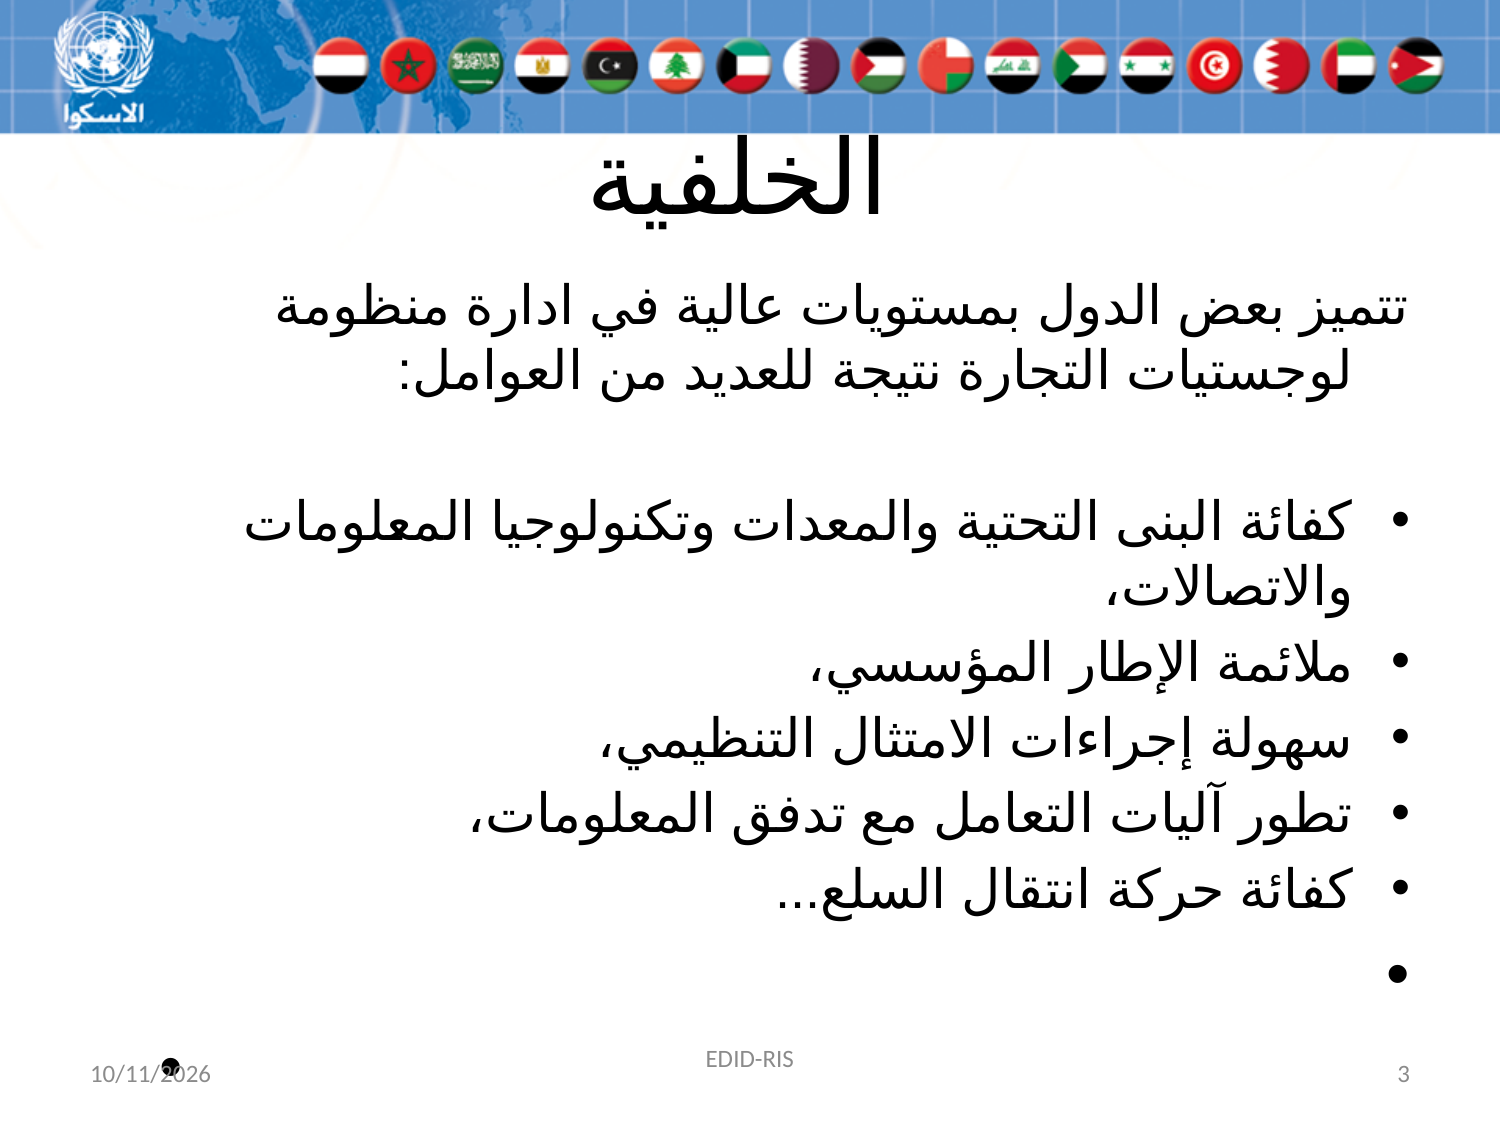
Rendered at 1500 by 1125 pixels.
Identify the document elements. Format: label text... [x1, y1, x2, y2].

list تتميز بعض الدول بمستويات عالية في ادارة منظومة لوجستيات التجارة نتيجة للعديد من العوامل: كفائة البنى التحتية والمعدات وتكنولوجيا المعلومات والاتصالات، ملائمة الإطار المؤسسي، سهولة إجراءات الامتثال التنظيمي، تطور آليات التعامل مع تدفق المعلومات، كفائة حركة انتقال السلع... [74, 262, 1426, 1006]
footer EDID-RIS [512, 1042, 988, 1103]
slide_number 3 [1074, 1042, 1425, 1103]
picture [0, 0, 1500, 1125]
title الخلفية [74, 113, 1426, 233]
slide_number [75, 1042, 425, 1103]
